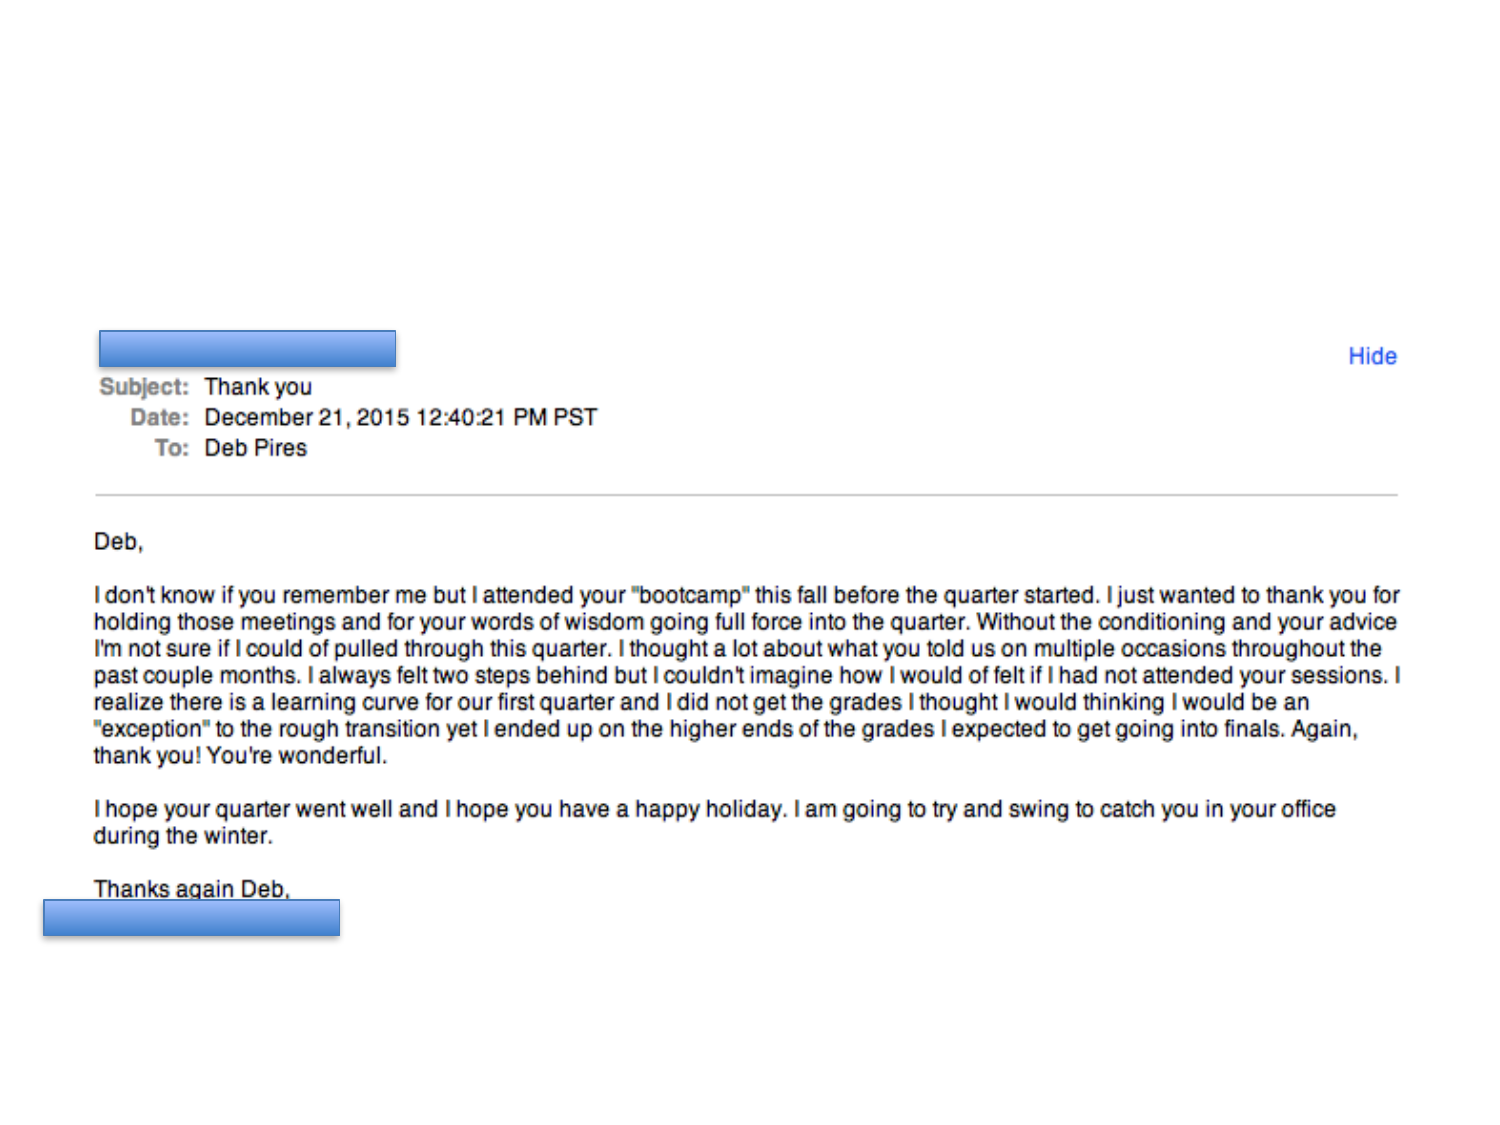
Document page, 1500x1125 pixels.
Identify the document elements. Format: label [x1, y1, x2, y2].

text_box [43, 899, 69, 936]
list [74, 262, 1426, 1006]
